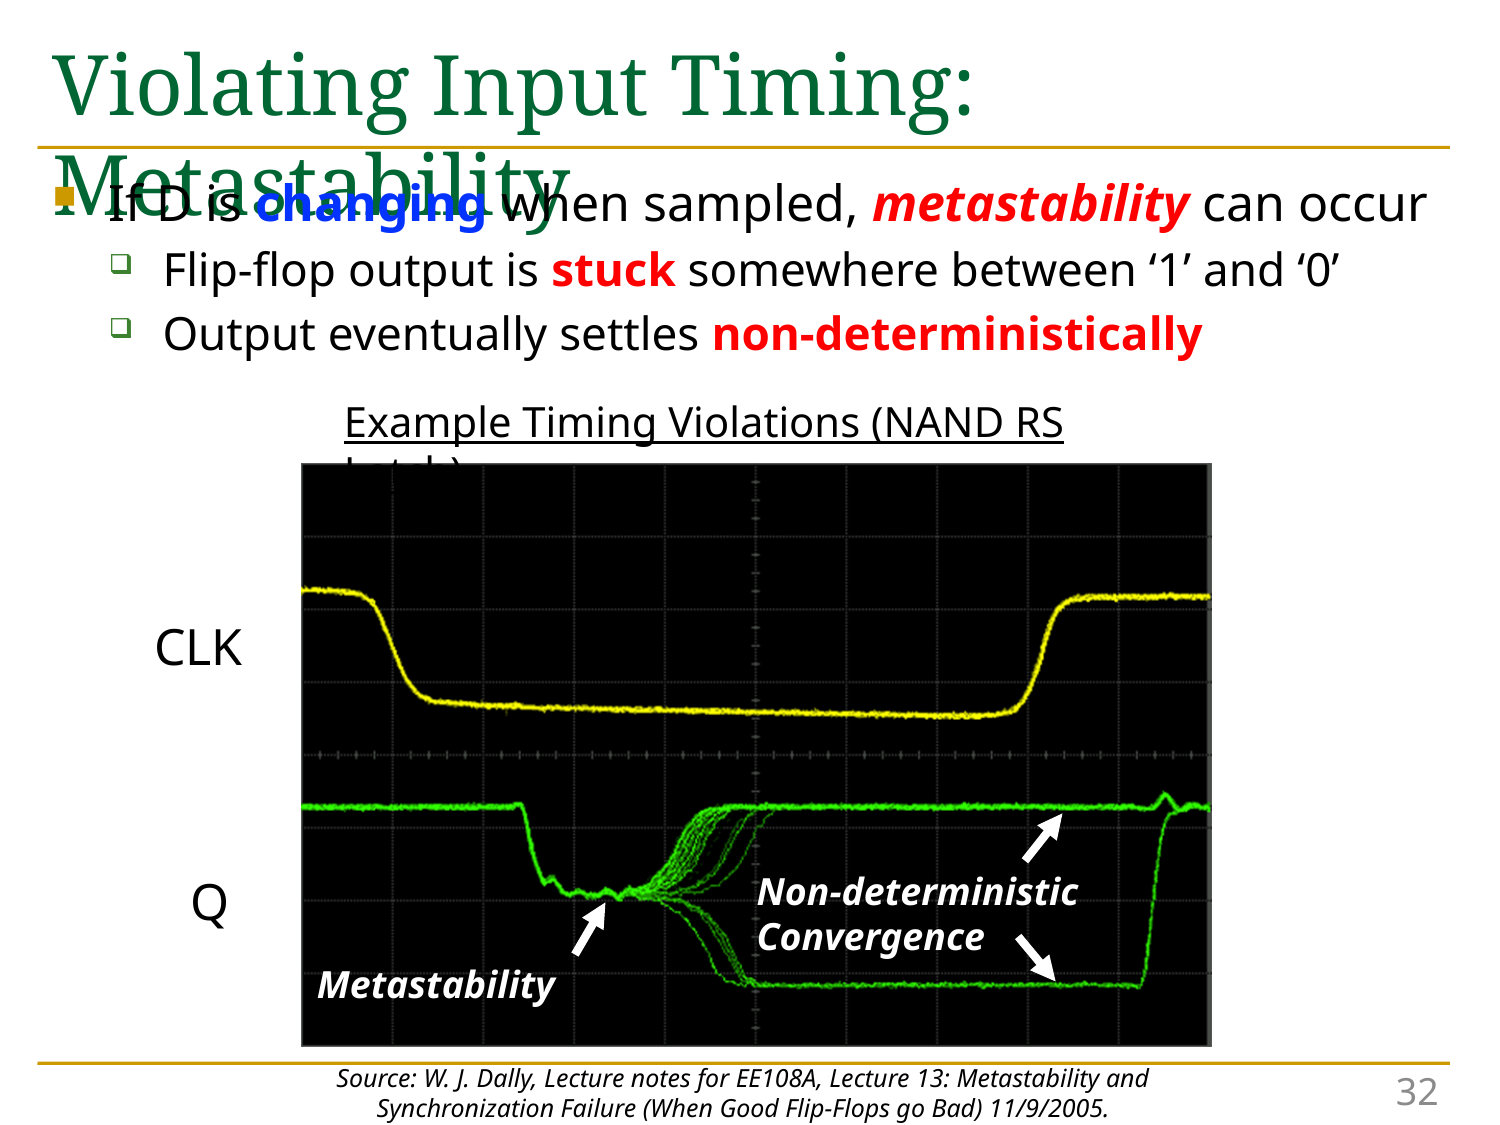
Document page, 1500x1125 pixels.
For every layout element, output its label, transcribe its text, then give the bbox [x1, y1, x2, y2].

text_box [1017, 936, 1056, 982]
title Violating Input Timing: Metastability [37, 24, 1450, 163]
slide_number 32 [1257, 1063, 1454, 1124]
text_box Example Timing Violations (NAND RS Latch) [328, 388, 1186, 461]
text_box CLK [139, 607, 266, 683]
picture [299, 462, 1213, 1048]
text_box Source: W. J. Dally, Lecture notes for EE108A, Lecture 13: Metastability and Synchronization Failure (When Good Flip-Flops go Bad) 11/9/2005. [231, 1055, 1257, 1125]
text_box [112, 200, 1438, 1050]
list If D is changing when sampled, metastability can occur Flip-flop output is stuck somewhere between ‘1’ and ‘0’ Output eventually settles non-deterministically [37, 163, 1450, 381]
text_box Q [175, 863, 263, 938]
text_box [574, 902, 606, 955]
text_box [1024, 813, 1063, 861]
